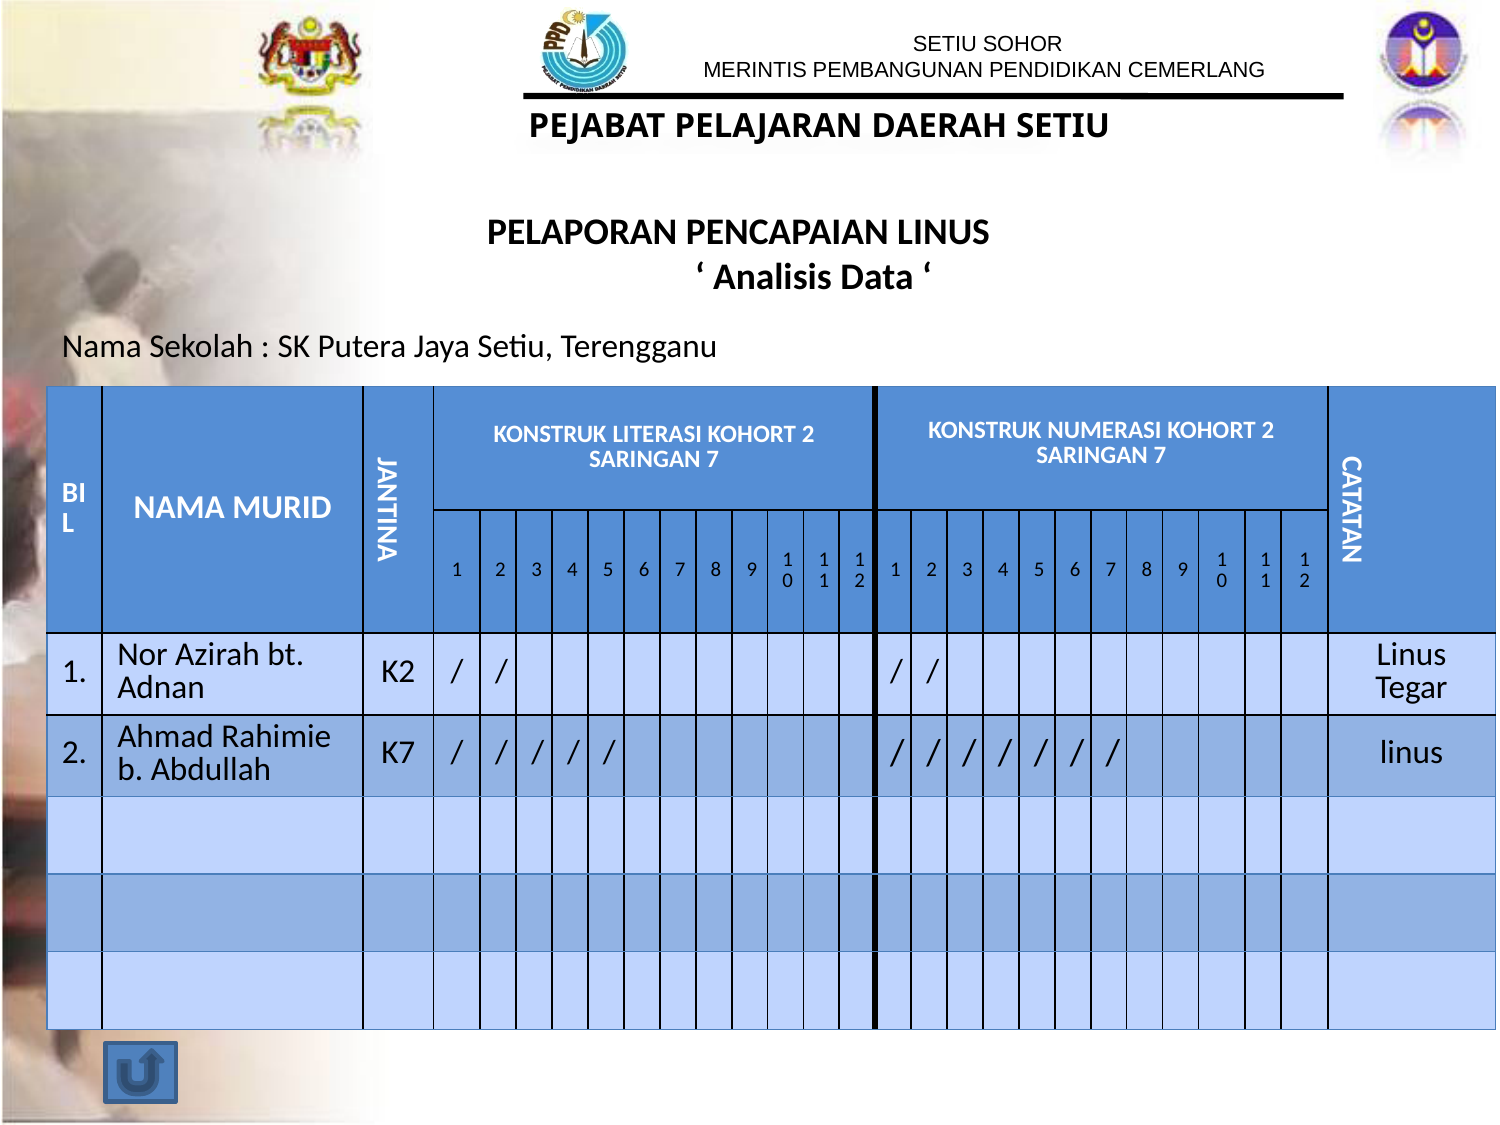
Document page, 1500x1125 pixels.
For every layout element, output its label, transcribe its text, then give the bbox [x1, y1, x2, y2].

table_cell [804, 716, 838, 796]
table_cell [1329, 875, 1495, 951]
table_cell [984, 952, 1018, 1029]
table_cell [589, 634, 623, 714]
table_cell Nor Azirah bt. Adnan [103, 634, 362, 714]
table_cell 1 [434, 511, 479, 632]
table_cell [661, 716, 695, 796]
table_cell / [878, 716, 910, 796]
table_cell [804, 797, 838, 873]
table_cell 2 [481, 511, 515, 632]
table_cell [481, 797, 515, 873]
table_cell 4 [553, 511, 587, 632]
table_cell / [912, 716, 946, 796]
table_cell / [481, 634, 515, 714]
table_cell [1127, 875, 1162, 951]
table_cell [984, 634, 1018, 714]
table_cell / [517, 716, 551, 796]
table_cell / [948, 716, 982, 796]
table_header KONSTRUK LITERASI KOHORT 2 SARINGAN 7 [434, 387, 872, 509]
table_cell [364, 952, 433, 1029]
table_cell [1199, 952, 1244, 1029]
table_cell [912, 952, 946, 1029]
table_cell [1020, 634, 1054, 714]
table_cell [768, 634, 803, 714]
table_cell [733, 952, 767, 1029]
table_cell 2 [912, 511, 946, 632]
table_cell [481, 875, 515, 951]
table_cell [912, 875, 946, 951]
table_cell [625, 952, 659, 1029]
table_cell 5 [1020, 511, 1054, 632]
table_cell [804, 875, 838, 951]
picture [1, 0, 1500, 1125]
table_cell [625, 797, 659, 873]
table_cell [589, 797, 623, 873]
table_cell [804, 634, 838, 714]
table_cell / [1092, 716, 1126, 796]
table_cell [697, 634, 731, 714]
table_cell [697, 952, 731, 1029]
table_cell [1056, 797, 1090, 873]
table_cell [434, 952, 479, 1029]
table_cell [661, 797, 695, 873]
table_cell [48, 952, 101, 1029]
table_cell [1127, 797, 1162, 873]
table_cell [434, 797, 479, 873]
table_cell [1163, 875, 1198, 951]
table_cell [1163, 716, 1198, 796]
table_cell 10 [768, 511, 803, 632]
table_cell [1163, 797, 1198, 873]
table_cell [625, 634, 659, 714]
table_header NAMA MURID [103, 387, 362, 632]
table_cell / [1020, 716, 1054, 796]
table_header KONSTRUK NUMERASI KOHORT 2 SARINGAN 7 [878, 387, 1327, 509]
table_cell [1092, 952, 1126, 1029]
table_cell [697, 716, 731, 796]
table_cell 12 [840, 511, 872, 632]
table_cell [840, 634, 872, 714]
table_cell 11 [1246, 511, 1280, 632]
table_cell 9 [1163, 511, 1198, 632]
table_cell 8 [697, 511, 731, 632]
table_cell / [589, 716, 623, 796]
table_cell [364, 797, 433, 873]
table_header CATATAN [1329, 387, 1495, 632]
table_cell [625, 875, 659, 951]
table_cell [768, 716, 803, 796]
table_cell [103, 797, 362, 873]
table_cell [1056, 875, 1090, 951]
table_cell 1 [878, 511, 910, 632]
table_cell [1282, 634, 1327, 714]
table_cell [697, 797, 731, 873]
table_cell [1199, 875, 1244, 951]
table_cell [804, 952, 838, 1029]
table_cell [1329, 797, 1495, 873]
table_cell 6 [1056, 511, 1090, 632]
table_cell [517, 634, 551, 714]
table_cell [1056, 952, 1090, 1029]
table_cell [553, 797, 587, 873]
table_cell [840, 875, 872, 951]
table_cell [1163, 952, 1198, 1029]
table_cell [1163, 634, 1198, 714]
table_cell [434, 875, 479, 951]
table_cell [984, 875, 1018, 951]
table_cell [1329, 952, 1495, 1029]
table_cell [553, 875, 587, 951]
table_cell [948, 797, 982, 873]
table_header BIL [48, 387, 101, 632]
table_cell [48, 797, 101, 873]
table_cell [1127, 634, 1162, 714]
table_cell [1020, 952, 1054, 1029]
table_cell [984, 797, 1018, 873]
table_cell [625, 716, 659, 796]
table_cell [1127, 716, 1162, 796]
table_cell [768, 875, 803, 951]
table_cell [481, 952, 515, 1029]
table_cell [878, 797, 910, 873]
table_cell [589, 952, 623, 1029]
table_cell [589, 875, 623, 951]
table_cell / [1056, 716, 1090, 796]
table_cell [103, 952, 362, 1029]
table_cell [517, 875, 551, 951]
table_cell 1. [48, 634, 101, 714]
table_cell [1282, 797, 1327, 873]
table_cell [840, 716, 872, 796]
text_box Nama Sekolah : SK Putera Jaya Setiu, Terengganu [46, 316, 832, 375]
table_cell [1246, 634, 1280, 714]
table_cell [733, 875, 767, 951]
table_cell [912, 797, 946, 873]
table_cell 9 [733, 511, 767, 632]
table_cell / [434, 634, 479, 714]
table_cell [661, 952, 695, 1029]
table_cell [768, 797, 803, 873]
table_cell [1127, 952, 1162, 1029]
text_box [103, 1041, 178, 1104]
table_cell [1092, 797, 1126, 873]
table_cell [1092, 875, 1126, 951]
table_cell 10 [1199, 511, 1244, 632]
table_cell [1199, 634, 1244, 714]
table_cell / [912, 634, 946, 714]
table_cell [1246, 952, 1280, 1029]
table_cell [553, 634, 587, 714]
table_cell [840, 797, 872, 873]
table_cell 3 [948, 511, 982, 632]
table_cell 4 [984, 511, 1018, 632]
table_cell [948, 634, 982, 714]
table_cell [733, 634, 767, 714]
table_cell [1246, 797, 1280, 873]
table_cell [948, 875, 982, 951]
table_cell / [984, 716, 1018, 796]
table_cell [733, 797, 767, 873]
table_cell [733, 716, 767, 796]
table_cell [517, 952, 551, 1029]
table_cell [768, 952, 803, 1029]
table_cell [878, 952, 910, 1029]
table_cell [48, 875, 101, 951]
table_header JANTINA [364, 387, 433, 632]
table_cell K7 [364, 716, 433, 796]
table_cell 3 [517, 511, 551, 632]
table_cell 2. [48, 716, 101, 796]
table_cell [661, 875, 695, 951]
table_cell [1020, 875, 1054, 951]
table_cell K2 [364, 634, 433, 714]
table_cell [840, 952, 872, 1029]
table_cell / [481, 716, 515, 796]
table_cell / [553, 716, 587, 796]
table_cell [103, 875, 362, 951]
table_cell [661, 634, 695, 714]
table_cell [1199, 716, 1244, 796]
table_cell Linus Tegar [1329, 634, 1495, 714]
table_cell [553, 952, 587, 1029]
table_cell [1246, 875, 1280, 951]
table_cell Ahmad Rahimie b. Abdullah [103, 716, 362, 796]
table_cell [517, 797, 551, 873]
table_cell 6 [625, 511, 659, 632]
table_cell 12 [1282, 511, 1327, 632]
table_cell 7 [1092, 511, 1126, 632]
table_cell [1246, 716, 1280, 796]
table_cell / [878, 634, 910, 714]
table_cell / [434, 716, 479, 796]
table_cell 5 [589, 511, 623, 632]
table_cell 8 [1127, 511, 1162, 632]
table_cell [1282, 875, 1327, 951]
table_cell [1020, 797, 1054, 873]
table_cell [364, 875, 433, 951]
table_cell [697, 875, 731, 951]
table_cell [948, 952, 982, 1029]
text_box PELAPORAN PENCAPAIAN LINUS ‘ Analisis Data ‘ [468, 199, 1043, 293]
table_cell [1092, 634, 1126, 714]
table_cell [1056, 634, 1090, 714]
table_cell [1282, 716, 1327, 796]
table_cell linus [1329, 716, 1495, 796]
table_cell 11 [804, 511, 838, 632]
table_cell 7 [661, 511, 695, 632]
table_cell [1282, 952, 1327, 1029]
table_cell [1199, 797, 1244, 873]
table_cell [878, 875, 910, 951]
